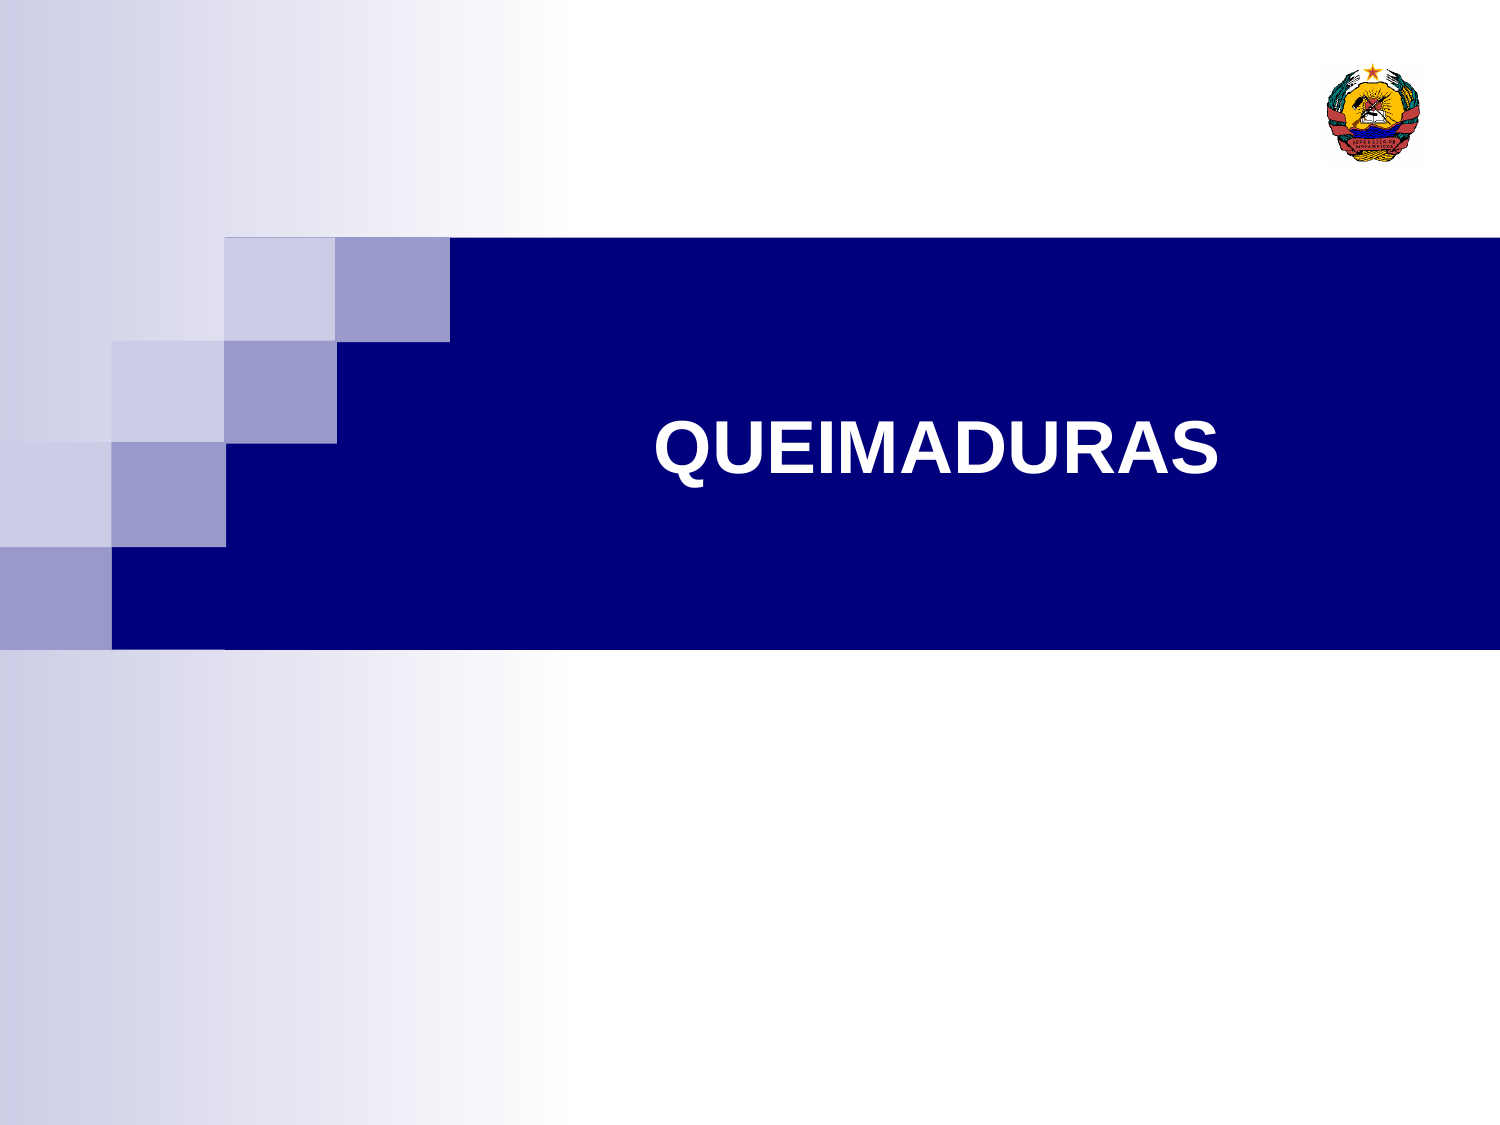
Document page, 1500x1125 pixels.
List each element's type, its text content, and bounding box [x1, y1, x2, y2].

title QUEIMADURAS [487, 262, 1388, 626]
